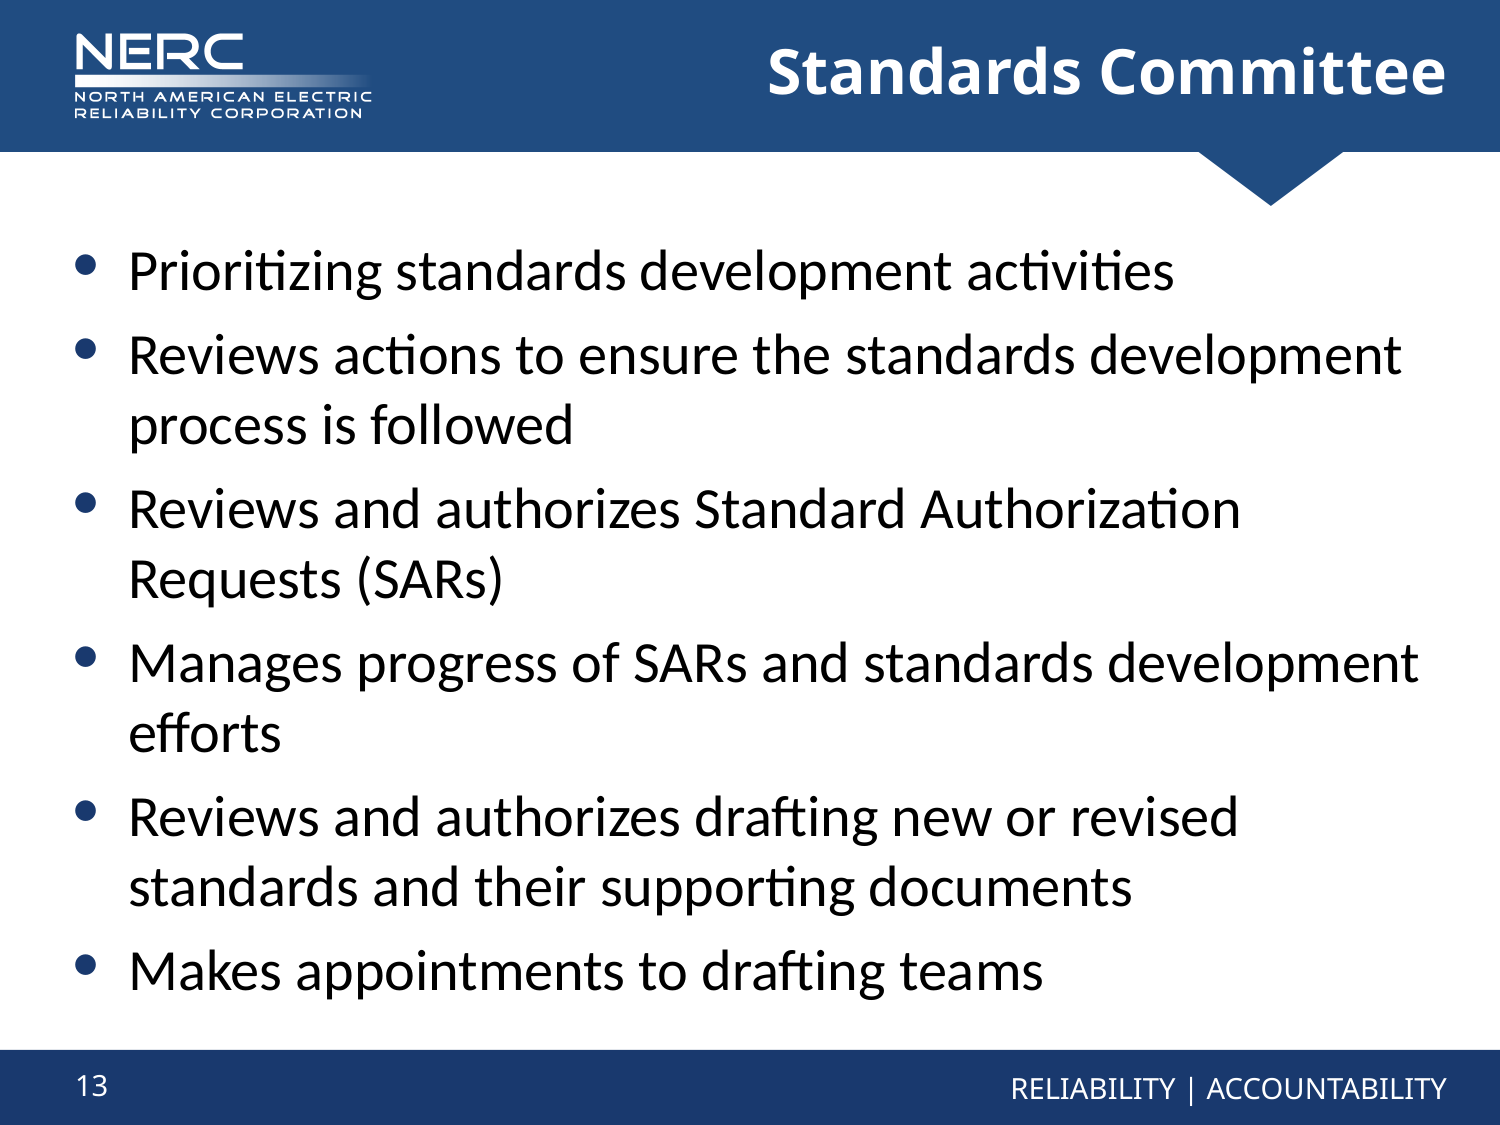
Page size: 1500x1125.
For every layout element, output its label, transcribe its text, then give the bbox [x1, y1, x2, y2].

title Standards Committee [474, 24, 1463, 133]
list Prioritizing standards development activities Reviews actions to ensure the standards development process is followed Reviews and authorizes Standard Authorization Requests (SARs) Manages progress of SARs and standards development efforts Reviews and authorizes drafting new or revised standards and their supporting documents Makes appointments to drafting teams [56, 224, 1438, 1025]
picture [0, 0, 1500, 206]
